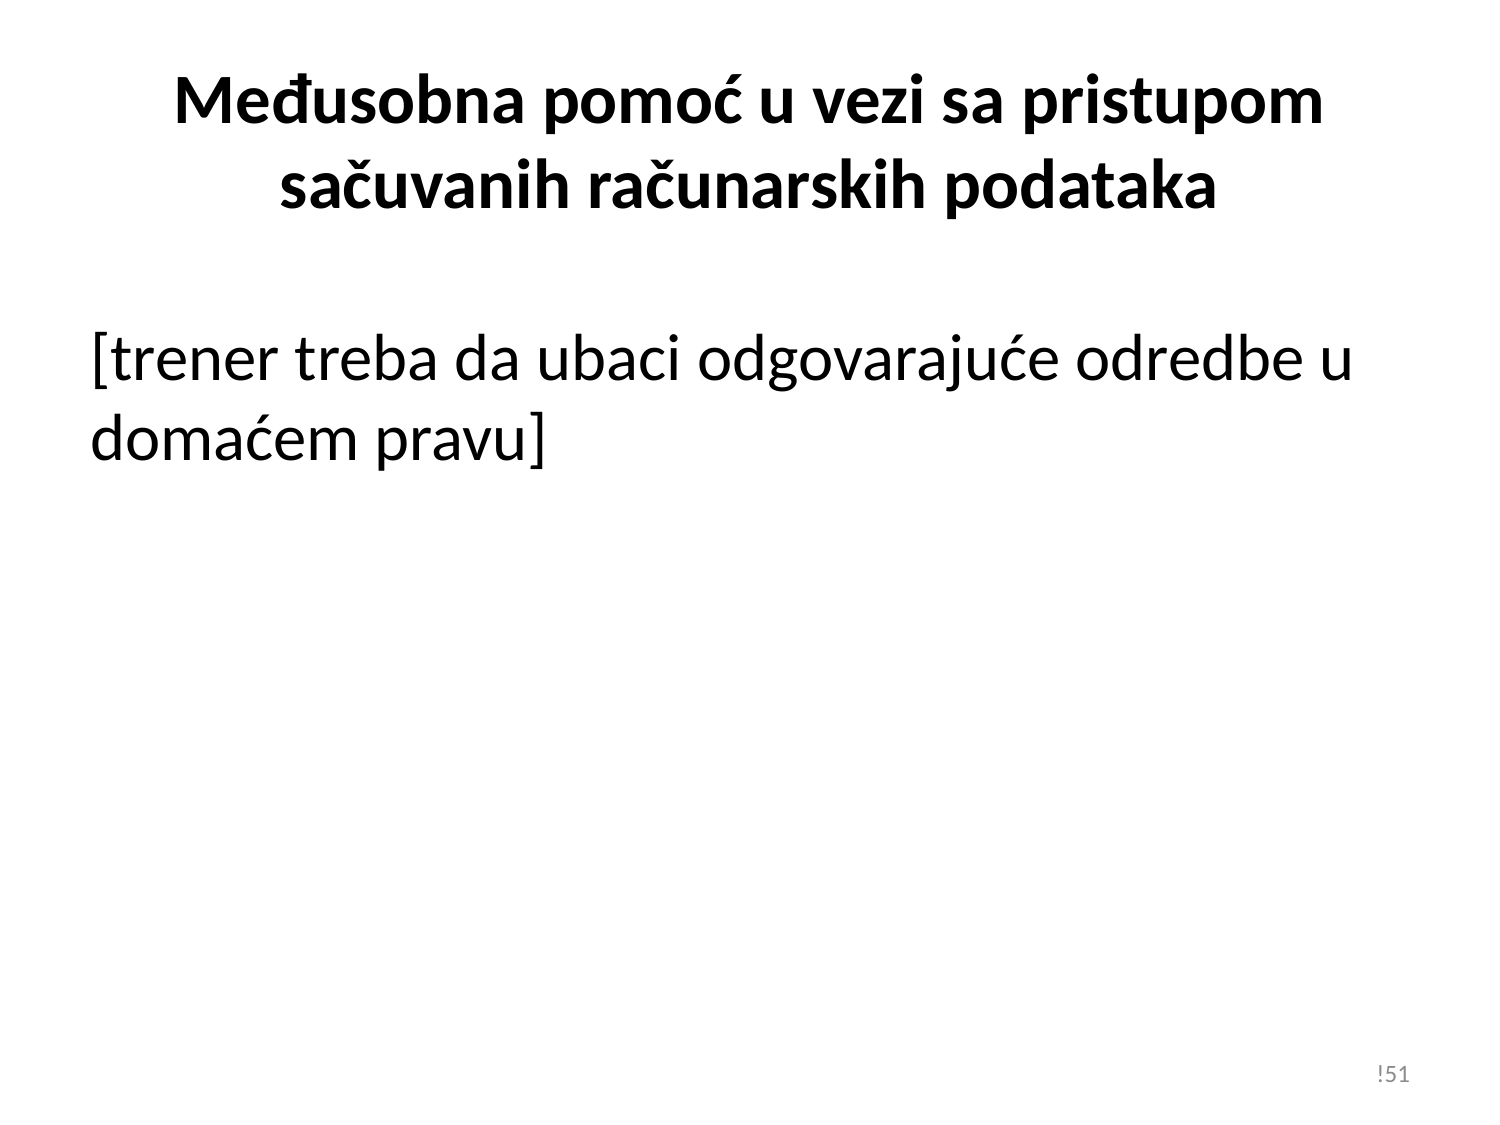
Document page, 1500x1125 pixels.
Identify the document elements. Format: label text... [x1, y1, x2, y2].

list [trener treba da ubaci odgovarajuće odredbe u domaćem pravu] [75, 306, 1425, 1005]
title Međusobna pomoć u vezi sa pristupom sačuvanih računarskih podataka [75, 45, 1425, 233]
slide_number !51 [1074, 1042, 1425, 1103]
